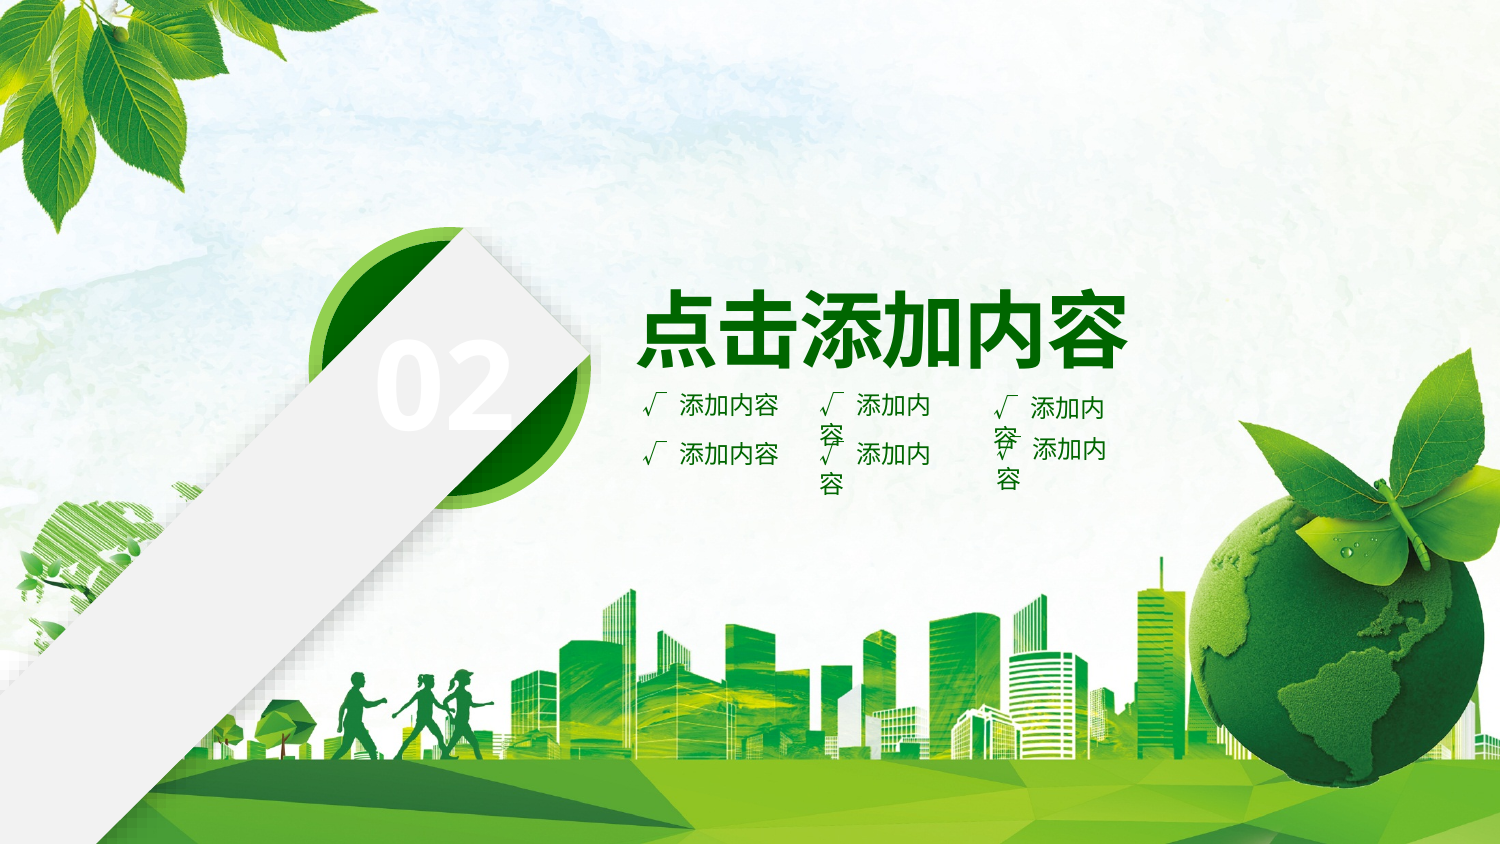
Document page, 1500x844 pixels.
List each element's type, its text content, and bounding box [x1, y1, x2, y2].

text_box √ 添加内容 [628, 431, 797, 476]
picture [0, 0, 1500, 844]
text_box 点击添加内容 [619, 270, 1238, 386]
text_box √ 添加内容 [628, 386, 797, 428]
text_box √ 添加内容 [981, 426, 1144, 502]
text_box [308, 201, 591, 510]
text_box √ 添加内容 [804, 431, 967, 507]
text_box √ 添加内容 [979, 386, 1141, 460]
text_box √ 添加内容 [804, 386, 967, 431]
